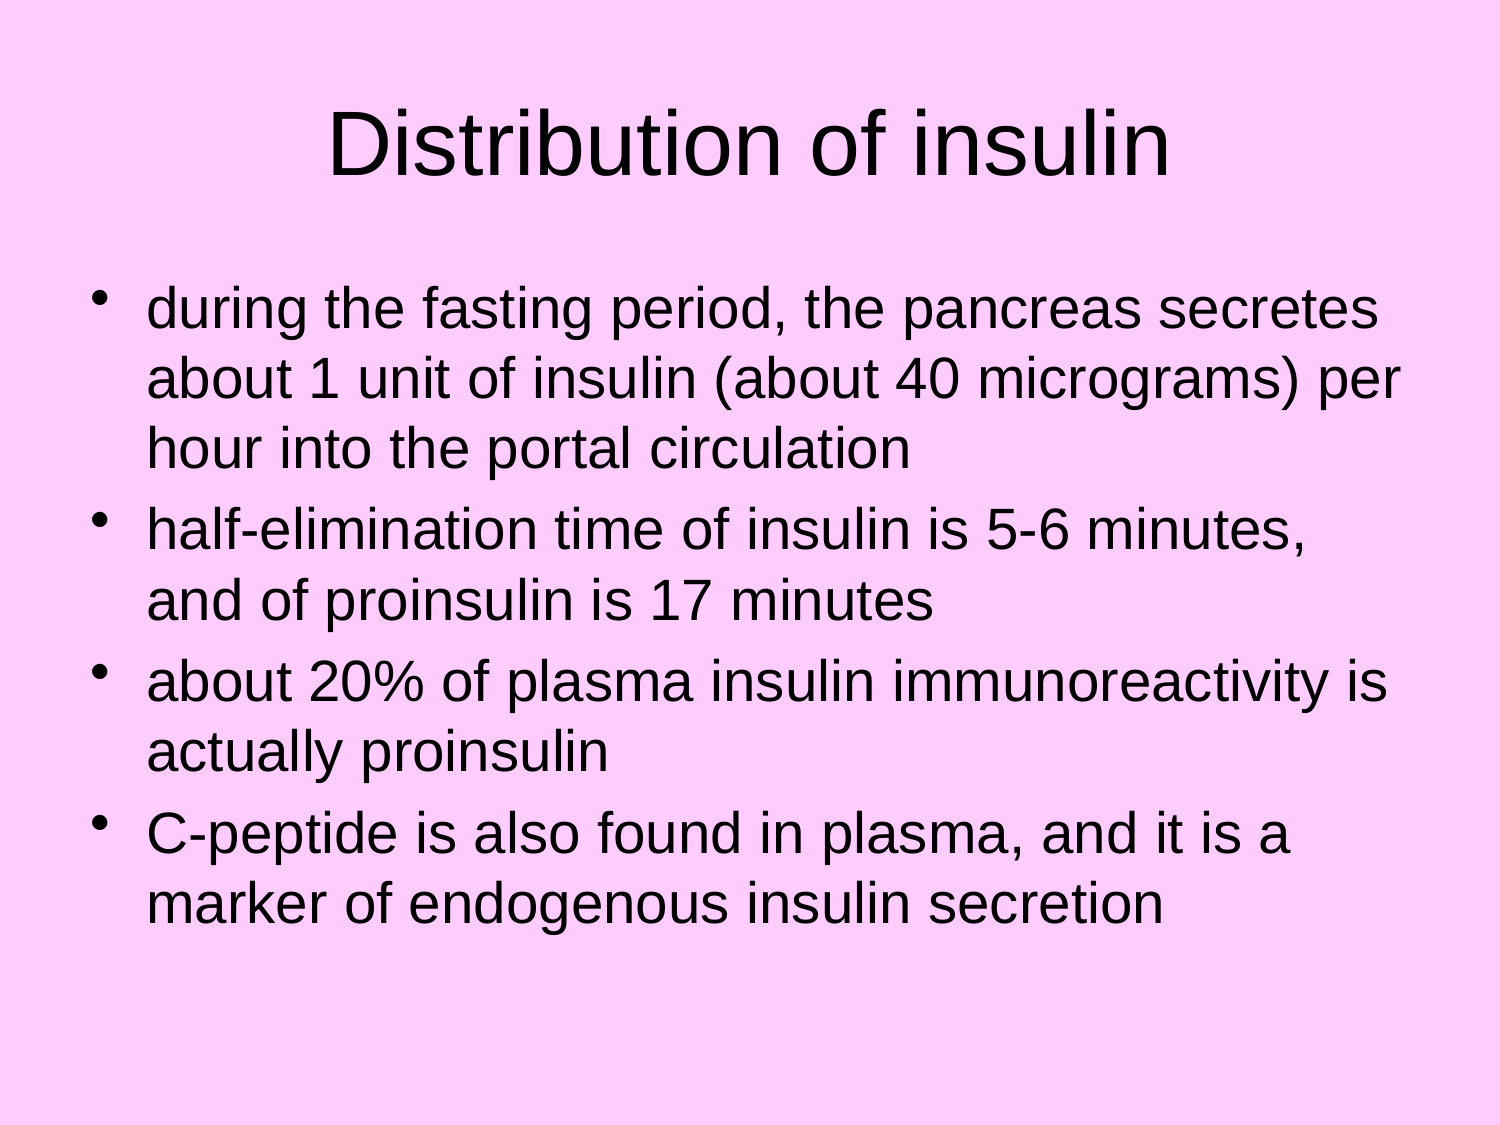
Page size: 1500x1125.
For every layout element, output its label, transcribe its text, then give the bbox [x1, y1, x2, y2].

list during the fasting period, the pancreas secretes about 1 unit of insulin (about 40 micrograms) per hour into the portal circulation half-elimination time of insulin is 5-6 minutes, and of proinsulin is 17 minutes about 20% of plasma insulin immunoreactivity is actually proinsulin C-peptide is also found in plasma, and it is a marker of endogenous insulin secretion [75, 262, 1425, 1005]
title Distribution of insulin [75, 45, 1425, 233]
